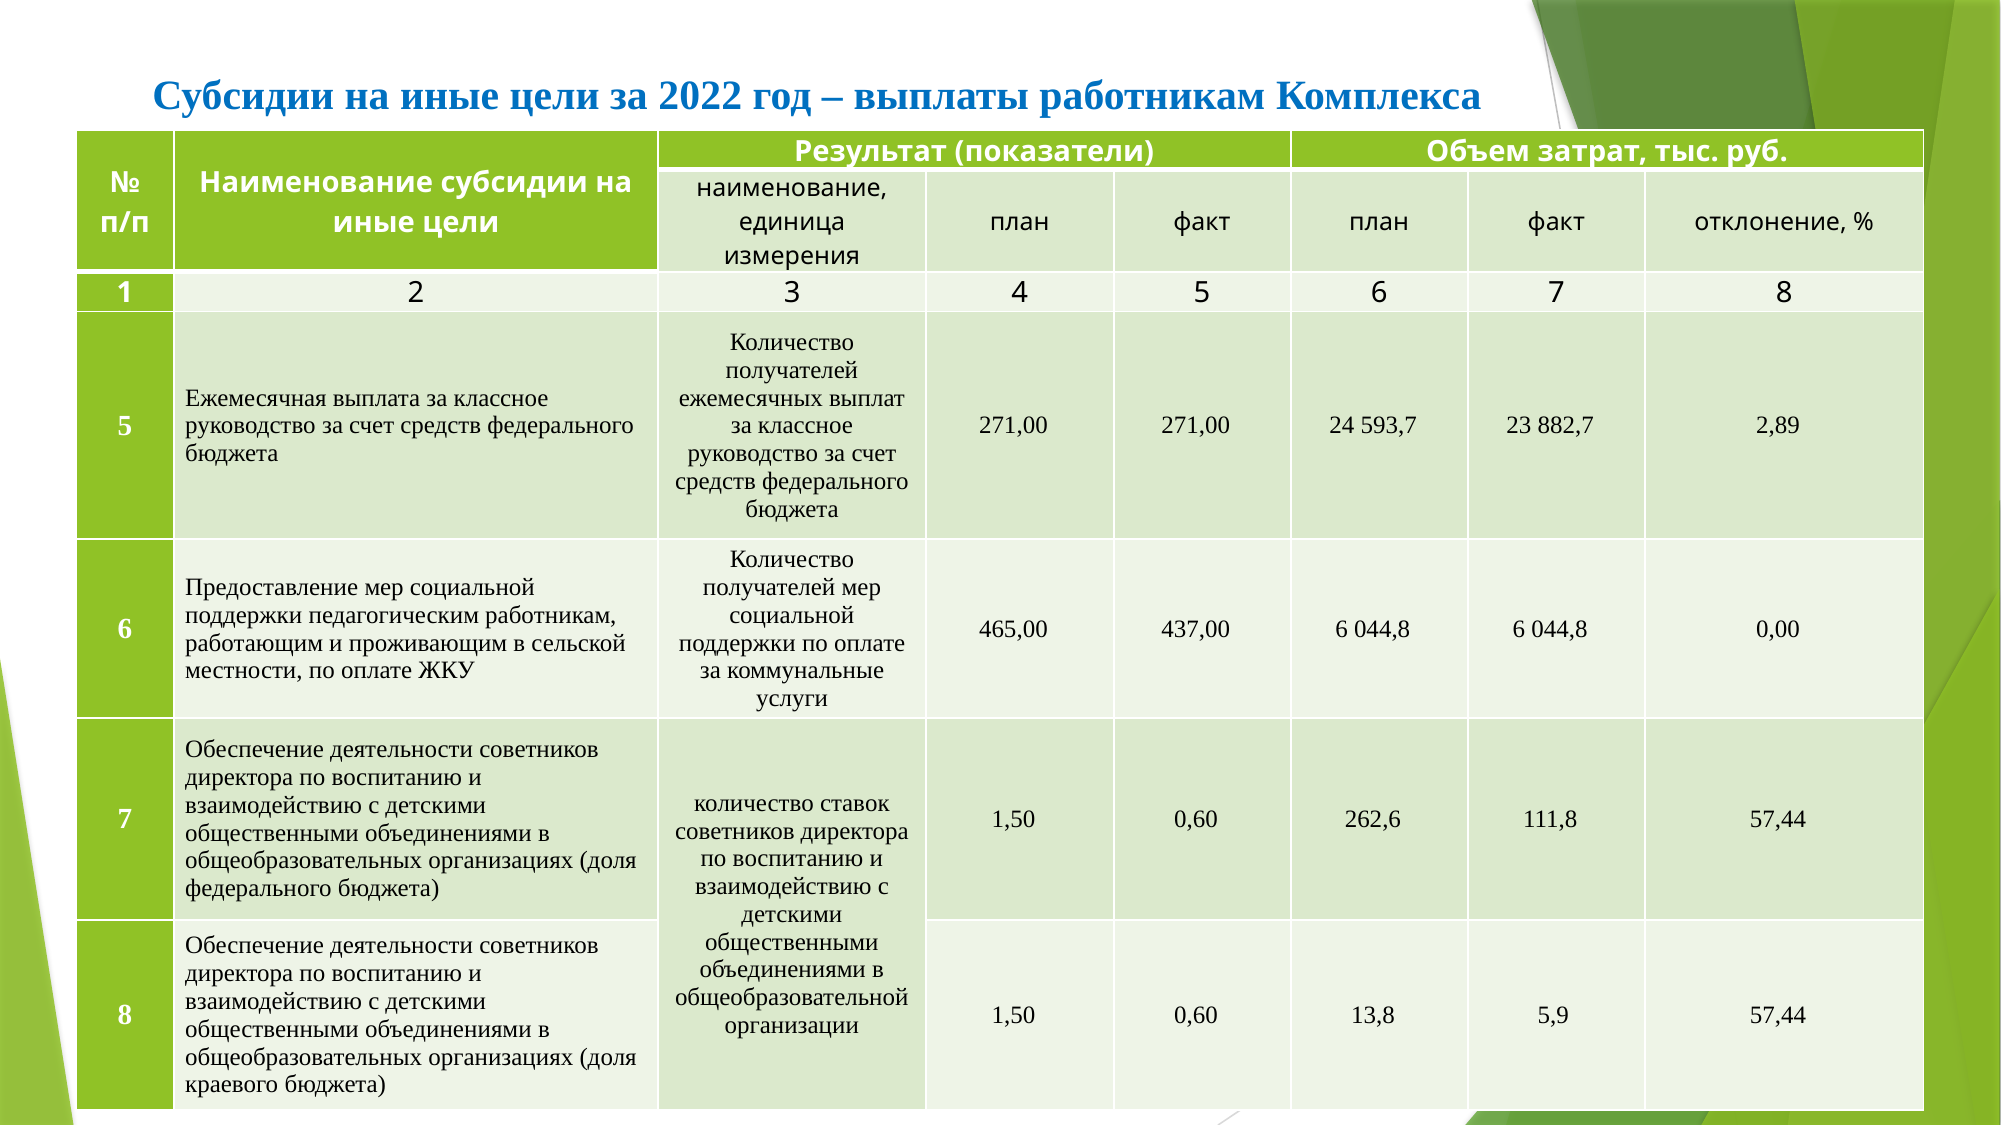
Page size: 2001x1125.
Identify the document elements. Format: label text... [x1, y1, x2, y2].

table_cell Обеспечение деятельности советников директора по воспитанию и взаимодействию с детскими общественными объединениями в общеобразовательных организациях (доля федерального бюджета) [175, 719, 657, 919]
table_cell 5 [77, 312, 173, 538]
table_cell 465,00 [927, 540, 1113, 717]
table_cell 262,6 [1292, 719, 1467, 919]
table_cell 271,00 [1115, 312, 1290, 538]
table_cell 1,50 [927, 921, 1113, 1109]
table_cell 0,60 [1115, 921, 1290, 1109]
title Субсидии на иные цели за 2022 год – выплаты работникам Комплекса [137, 59, 1863, 129]
table_cell Обеспечение деятельности советников директора по воспитанию и взаимодействию с детскими общественными объединениями в общеобразовательных организациях (доля краевого бюджета) [175, 921, 657, 1109]
table_cell 6 [1292, 273, 1467, 311]
table_cell отклонение, % [1646, 172, 1923, 271]
table_cell Предоставление мер социальной поддержки педагогическим работникам, работающим и проживающим в сельской местности, по оплате ЖКУ [175, 540, 657, 717]
table_cell 5,9 [1469, 921, 1644, 1109]
table_header Результат (показатели) [659, 131, 1290, 167]
table_cell 57,44 [1646, 921, 1923, 1109]
table_cell 111,8 [1469, 719, 1644, 919]
table_cell 2,89 [1646, 312, 1923, 538]
table_cell 57,44 [1646, 719, 1923, 919]
table_cell 6 044,8 [1292, 540, 1467, 717]
table_header Наименование субсидии на иные цели [175, 131, 657, 269]
table_cell 1 [77, 274, 173, 311]
table_cell 271,00 [927, 312, 1113, 538]
table_cell 5 [1115, 273, 1290, 311]
table_cell факт [1469, 172, 1644, 271]
table_cell план [1292, 172, 1467, 271]
table_cell наименование, единица измерения [659, 172, 925, 271]
table_cell 23 882,7 [1469, 312, 1644, 538]
table_cell 7 [77, 719, 173, 919]
table_cell 24 593,7 [1292, 312, 1467, 538]
table_cell Ежемесячная выплата за классное руководство за счет средств федерального бюджета [175, 312, 657, 538]
table_cell 7 [1469, 273, 1644, 311]
table_cell 437,00 [1115, 540, 1290, 717]
table_cell 8 [77, 921, 173, 1109]
table_cell 8 [1646, 273, 1923, 311]
table_cell 1,50 [927, 719, 1113, 919]
table_cell 6 044,8 [1469, 540, 1644, 717]
table_header Объем затрат, тыс. руб. [1292, 131, 1923, 167]
table_cell факт [1115, 172, 1290, 271]
table_cell 4 [927, 273, 1113, 311]
table_cell количество ставок советников директора по воспитанию и взаимодействию с детскими общественными объединениями в общеобразовательной организации [659, 719, 925, 1109]
table_cell 0,00 [1646, 540, 1923, 717]
table_cell 0,60 [1115, 719, 1290, 919]
table_cell план [927, 172, 1113, 271]
table_header № п/п [77, 131, 173, 269]
table_cell 13,8 [1292, 921, 1467, 1109]
table_cell Количество получателей ежемесячных выплат за классное руководство за счет средств федерального бюджета [659, 312, 925, 538]
table_cell 6 [77, 540, 173, 717]
table_cell Количество получателей мер социальной поддержки по оплате за коммунальные услуги [659, 540, 925, 717]
table_cell 2 [175, 274, 657, 311]
table_cell 3 [659, 273, 925, 311]
